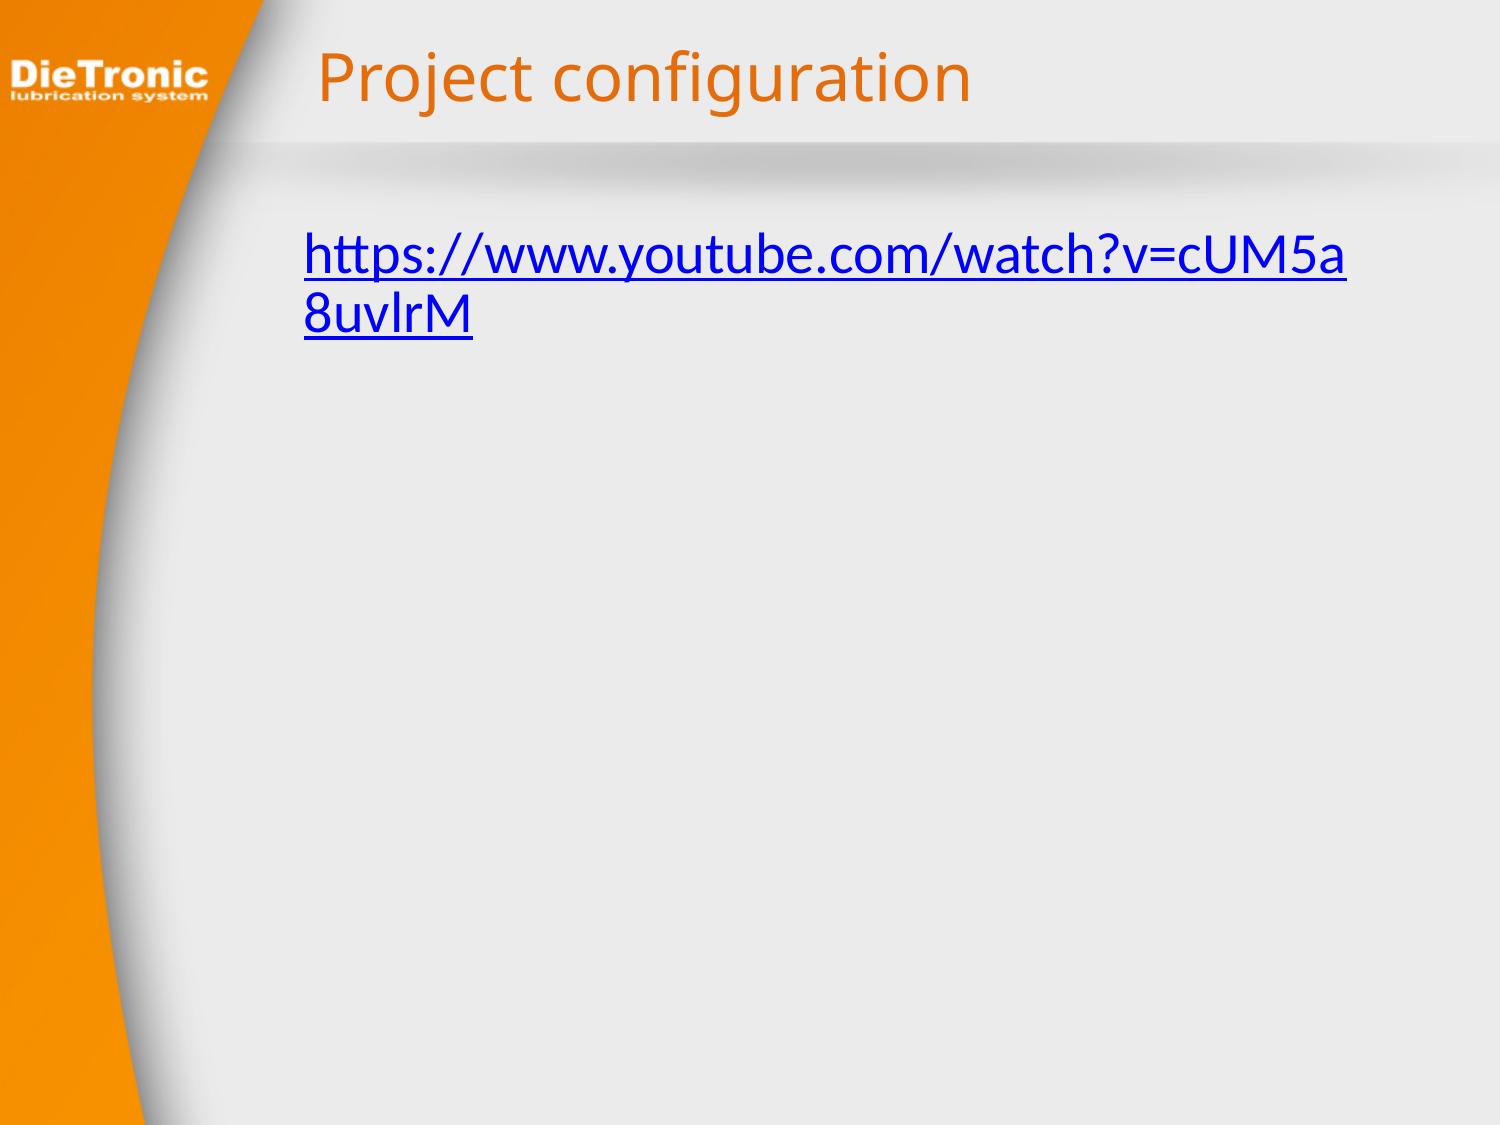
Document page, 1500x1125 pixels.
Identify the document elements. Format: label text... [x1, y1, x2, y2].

title Project configuration [301, 0, 1500, 149]
picture [0, 0, 1500, 1125]
text_box https://www.youtube.com/watch?v=cUM5a8uvlrM [289, 208, 1382, 293]
